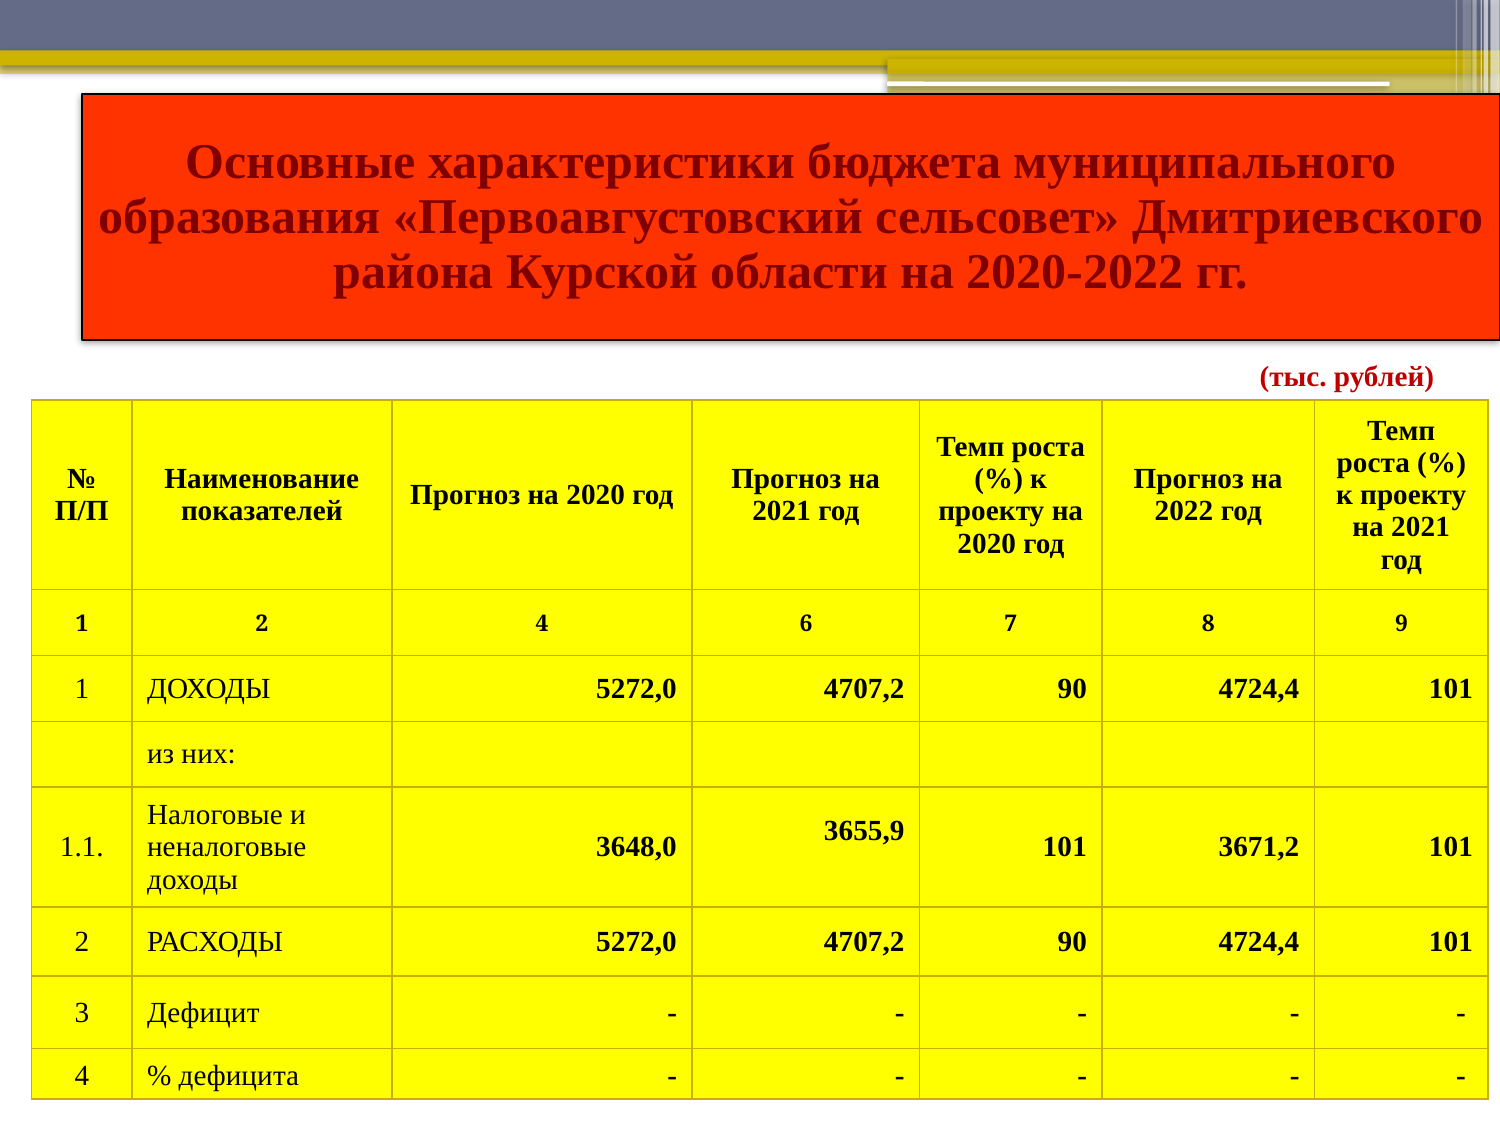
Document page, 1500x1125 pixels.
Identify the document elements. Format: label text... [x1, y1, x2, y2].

table_cell [1103, 722, 1314, 786]
table_cell 2 [133, 590, 391, 655]
table_cell - [693, 1049, 919, 1098]
table_cell 4707,2 [693, 656, 919, 721]
table_cell [920, 722, 1101, 786]
table_cell 9 [1315, 590, 1487, 655]
table_header Прогноз на 2022 год [1103, 401, 1314, 589]
table_header Темп роста (%) к проекту на 2020 год [920, 401, 1101, 589]
table_cell - [393, 977, 691, 1048]
table_cell 4724,4 [1103, 908, 1314, 975]
table_cell 1 [32, 656, 131, 721]
table_cell [32, 722, 131, 786]
table_cell % дефицита [133, 1049, 391, 1098]
table_cell - [393, 1049, 691, 1098]
table_cell 3671,2 [1103, 788, 1314, 906]
table_cell 90 [920, 908, 1101, 975]
table_cell 4724,4 [1103, 656, 1314, 721]
table_cell 101 [1315, 788, 1487, 906]
table_cell 4707,2 [693, 908, 919, 975]
table_cell 101 [1315, 656, 1487, 721]
table_header Прогноз на 2021 год [693, 401, 919, 589]
table_cell РАСХОДЫ [133, 908, 391, 975]
text_box (тыс. рублей) [1244, 349, 1458, 399]
table_cell 3655,9 [693, 788, 919, 906]
table_cell 90 [920, 656, 1101, 721]
table_cell - [1103, 1049, 1314, 1098]
table_cell - [920, 977, 1101, 1048]
table_cell 1 [32, 590, 131, 655]
table_cell - [693, 977, 919, 1048]
title Основные характеристики бюджета муниципального образования «Первоавгустовский сельсовет» Дмитриевского района Курской области на 2020-2022 гг. [81, 93, 1500, 341]
table_header Наименование показателей [133, 401, 391, 589]
table_header Прогноз на 2020 год [393, 401, 691, 589]
table_cell 101 [1315, 908, 1487, 975]
table_cell 2 [32, 908, 131, 975]
table_cell 4 [393, 590, 691, 655]
table_cell [693, 722, 919, 786]
table_cell [1315, 722, 1487, 786]
table_cell 5272,0 [393, 908, 691, 975]
table_cell 3 [32, 977, 131, 1048]
table_cell 3648,0 [393, 788, 691, 906]
table_cell 101 [920, 788, 1101, 906]
table_cell 6 [693, 590, 919, 655]
table_cell 5272,0 [393, 656, 691, 721]
table_cell из них: [133, 722, 391, 786]
table_cell - [1315, 977, 1487, 1048]
text_box [1311, 9, 1486, 61]
table_cell ДОХОДЫ [133, 656, 391, 721]
table_cell 7 [920, 590, 1101, 655]
table_cell 8 [1103, 590, 1314, 655]
table_cell Налоговые и неналоговые доходы [133, 788, 391, 906]
table_cell 1.1. [32, 788, 131, 906]
table_cell 4 [32, 1049, 131, 1098]
table_cell - [1103, 977, 1314, 1048]
table_cell Дефицит [133, 977, 391, 1048]
table_cell [393, 722, 691, 786]
table_header № П/П [32, 401, 131, 589]
table_cell - [1315, 1049, 1487, 1098]
table_cell - [920, 1049, 1101, 1098]
table_header Темп роста (%) к проекту на 2021 год [1315, 401, 1487, 589]
